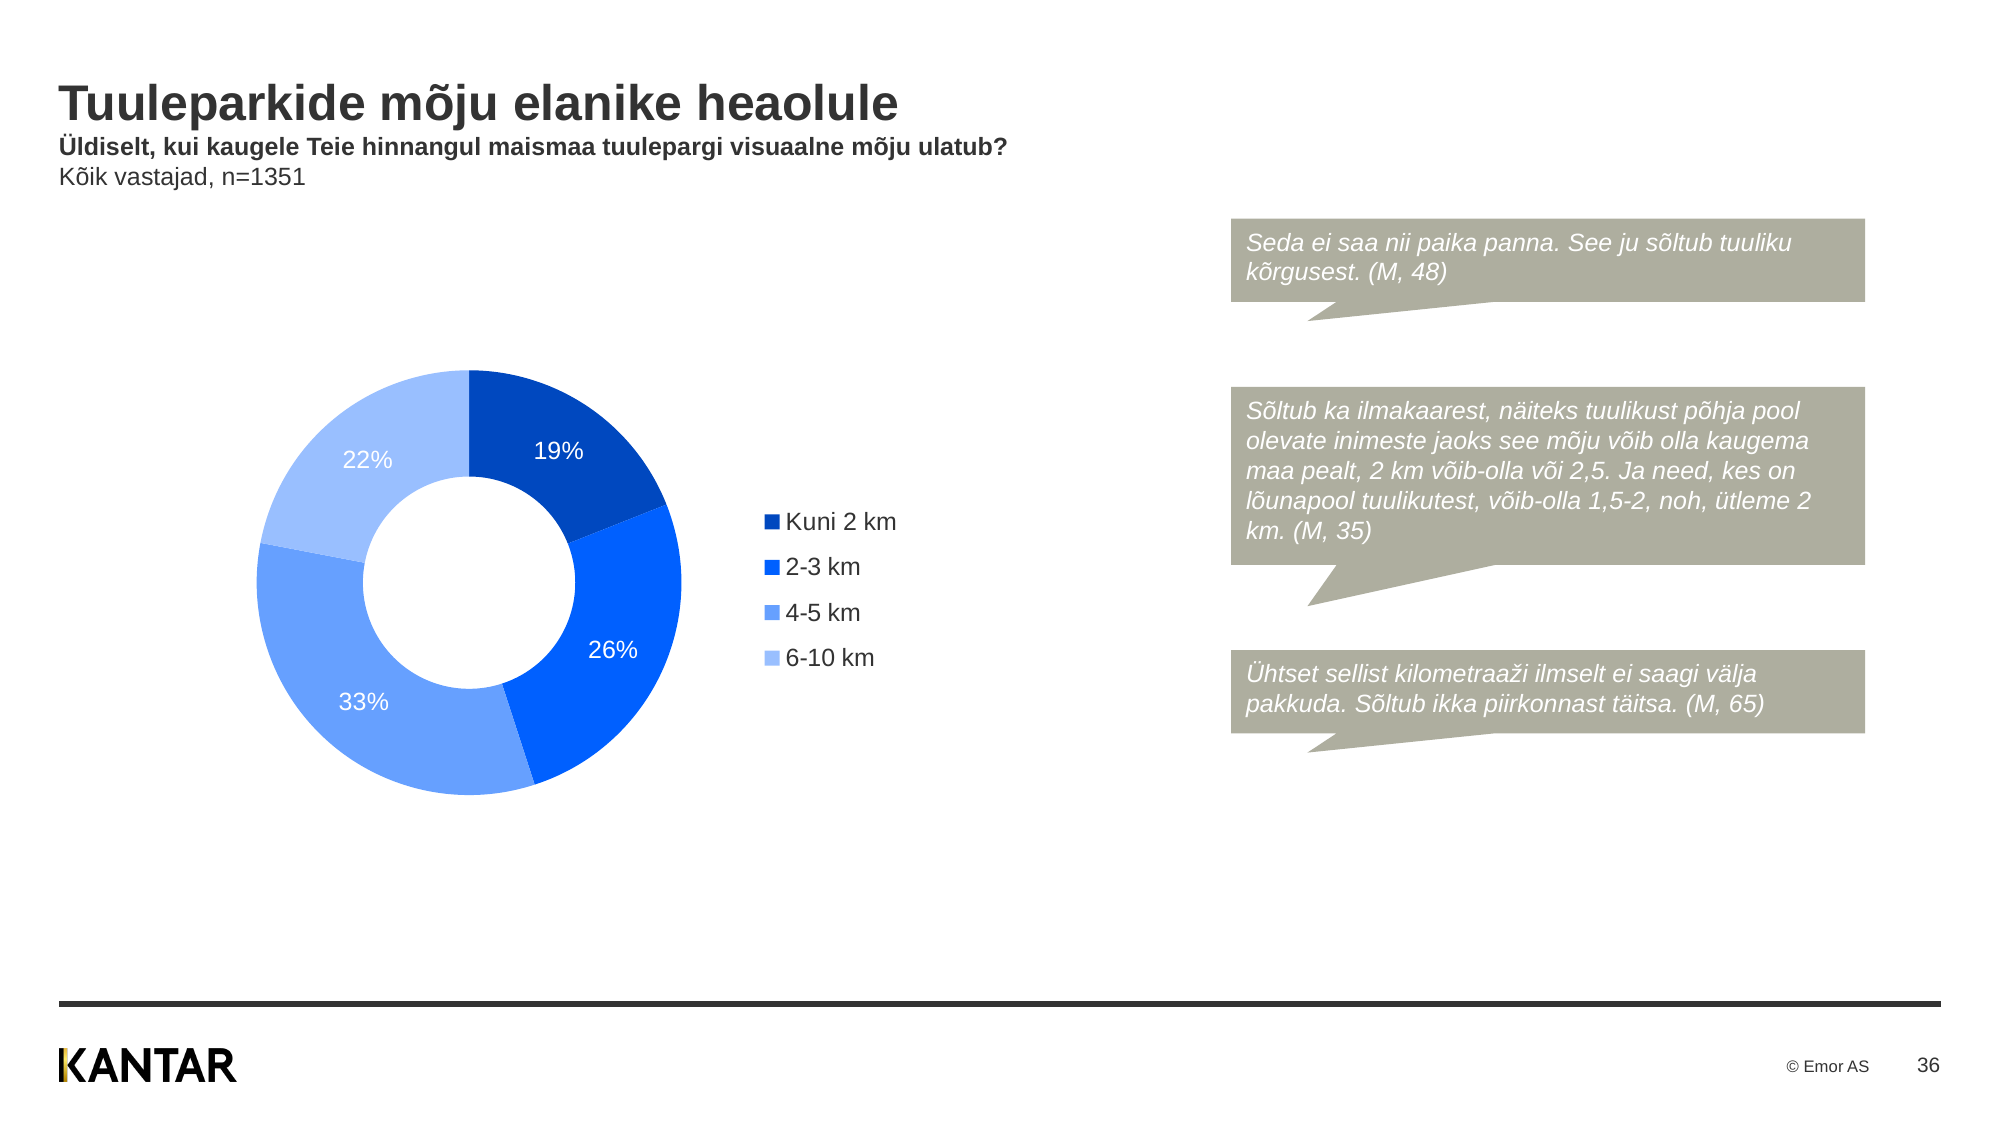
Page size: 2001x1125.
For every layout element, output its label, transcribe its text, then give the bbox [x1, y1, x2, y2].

text_box Sõltub ka ilmakaarest, näiteks tuulikust põhja pool olevate inimeste jaoks see mõju võib olla kaugema maa pealt, 2 km võib-olla või 2,5. Ja need, kes on lõunapool tuulikutest, võib-olla 1,5-2, noh, ütleme 2 km. (M, 35) [1229, 385, 1867, 608]
slide_number 36 [1780, 1048, 1941, 1081]
chart [124, 321, 1104, 872]
title Tuuleparkide mõju elanike heaolule Üldiselt, kui kaugele Teie hinnangul maismaa tuulepargi visuaalne mõju ulatub? Kõik vastajad, n=1351 [59, 70, 1941, 137]
picture [59, 1048, 237, 1082]
text_box Ühtset sellist kilometraaži ilmselt ei saagi välja pakkuda. Sõltub ikka piirkonnast täitsa. (M, 65) [1229, 648, 1867, 754]
text_box Seda ei saa nii paika panna. See ju sõltub tuuliku kõrgusest. (M, 48) [1229, 217, 1867, 323]
